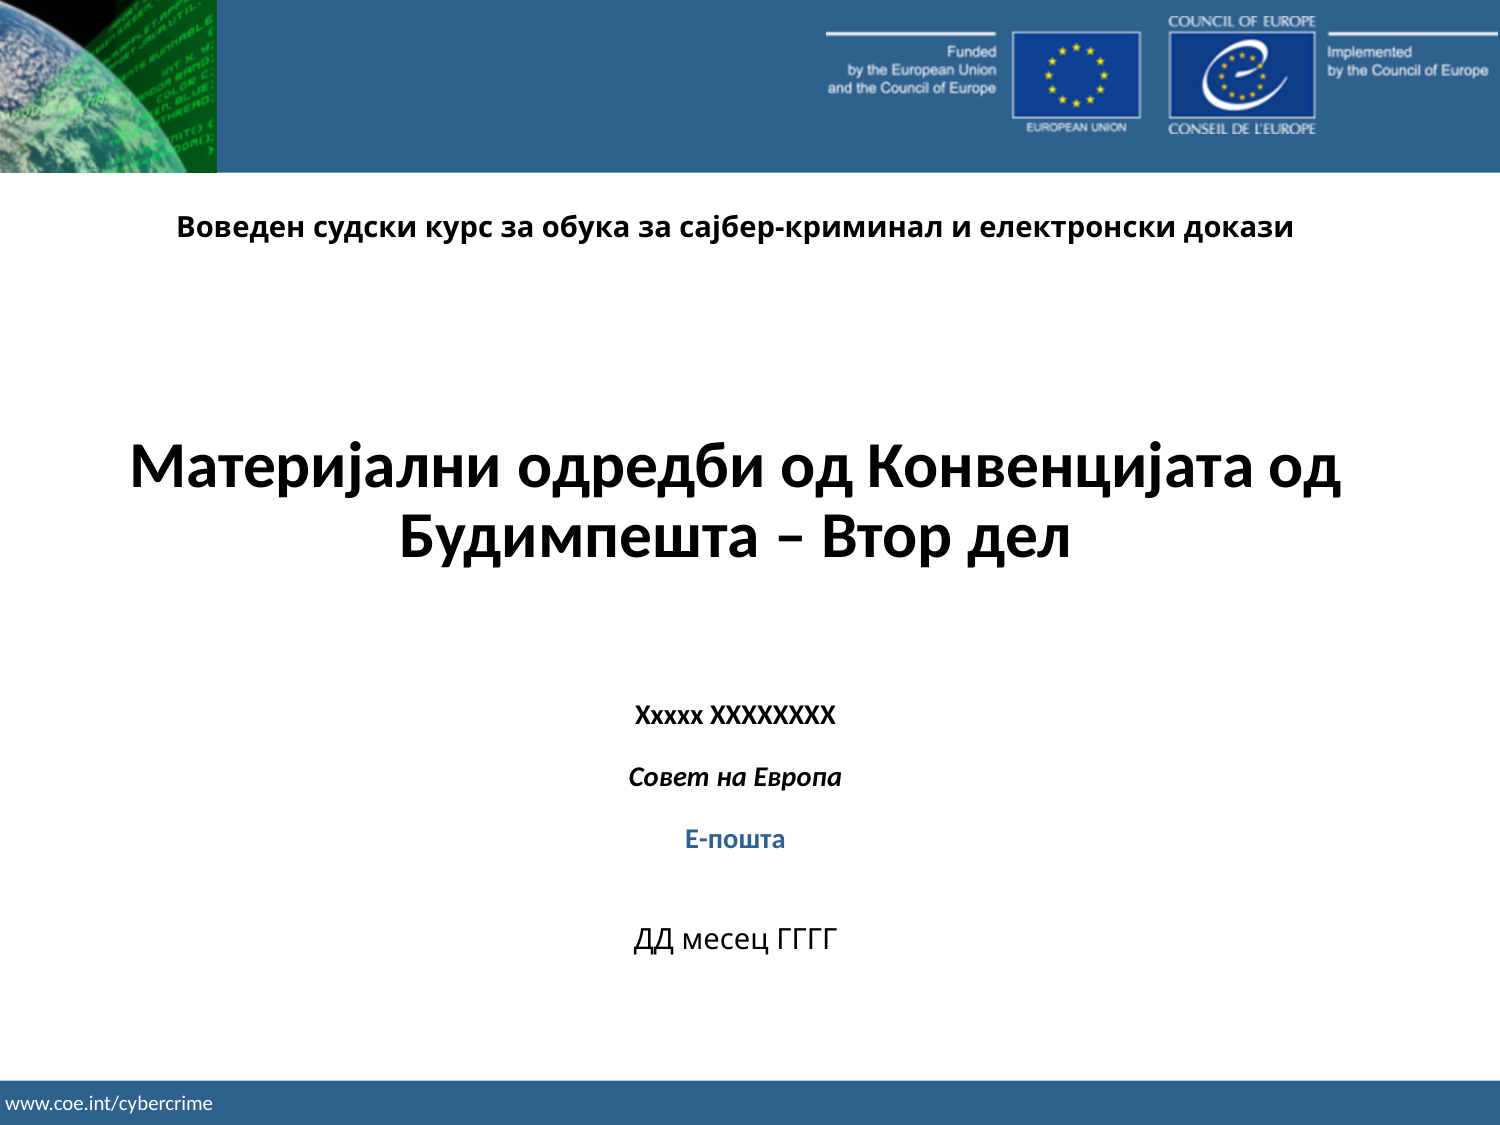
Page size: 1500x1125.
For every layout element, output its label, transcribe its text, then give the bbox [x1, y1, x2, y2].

picture [0, 0, 217, 173]
list ДД месец ГГГГ [73, 916, 1398, 1017]
list Воведен судски курс за обука за сајбер-криминал и електронски докази [73, 205, 1398, 324]
picture [826, 16, 1498, 134]
list Mатеријални одредби од Конвенцијата од Будимпешта – Втор дел Xxxxx XXXXXXXX Совет на Европа Е-пошта [73, 423, 1398, 862]
